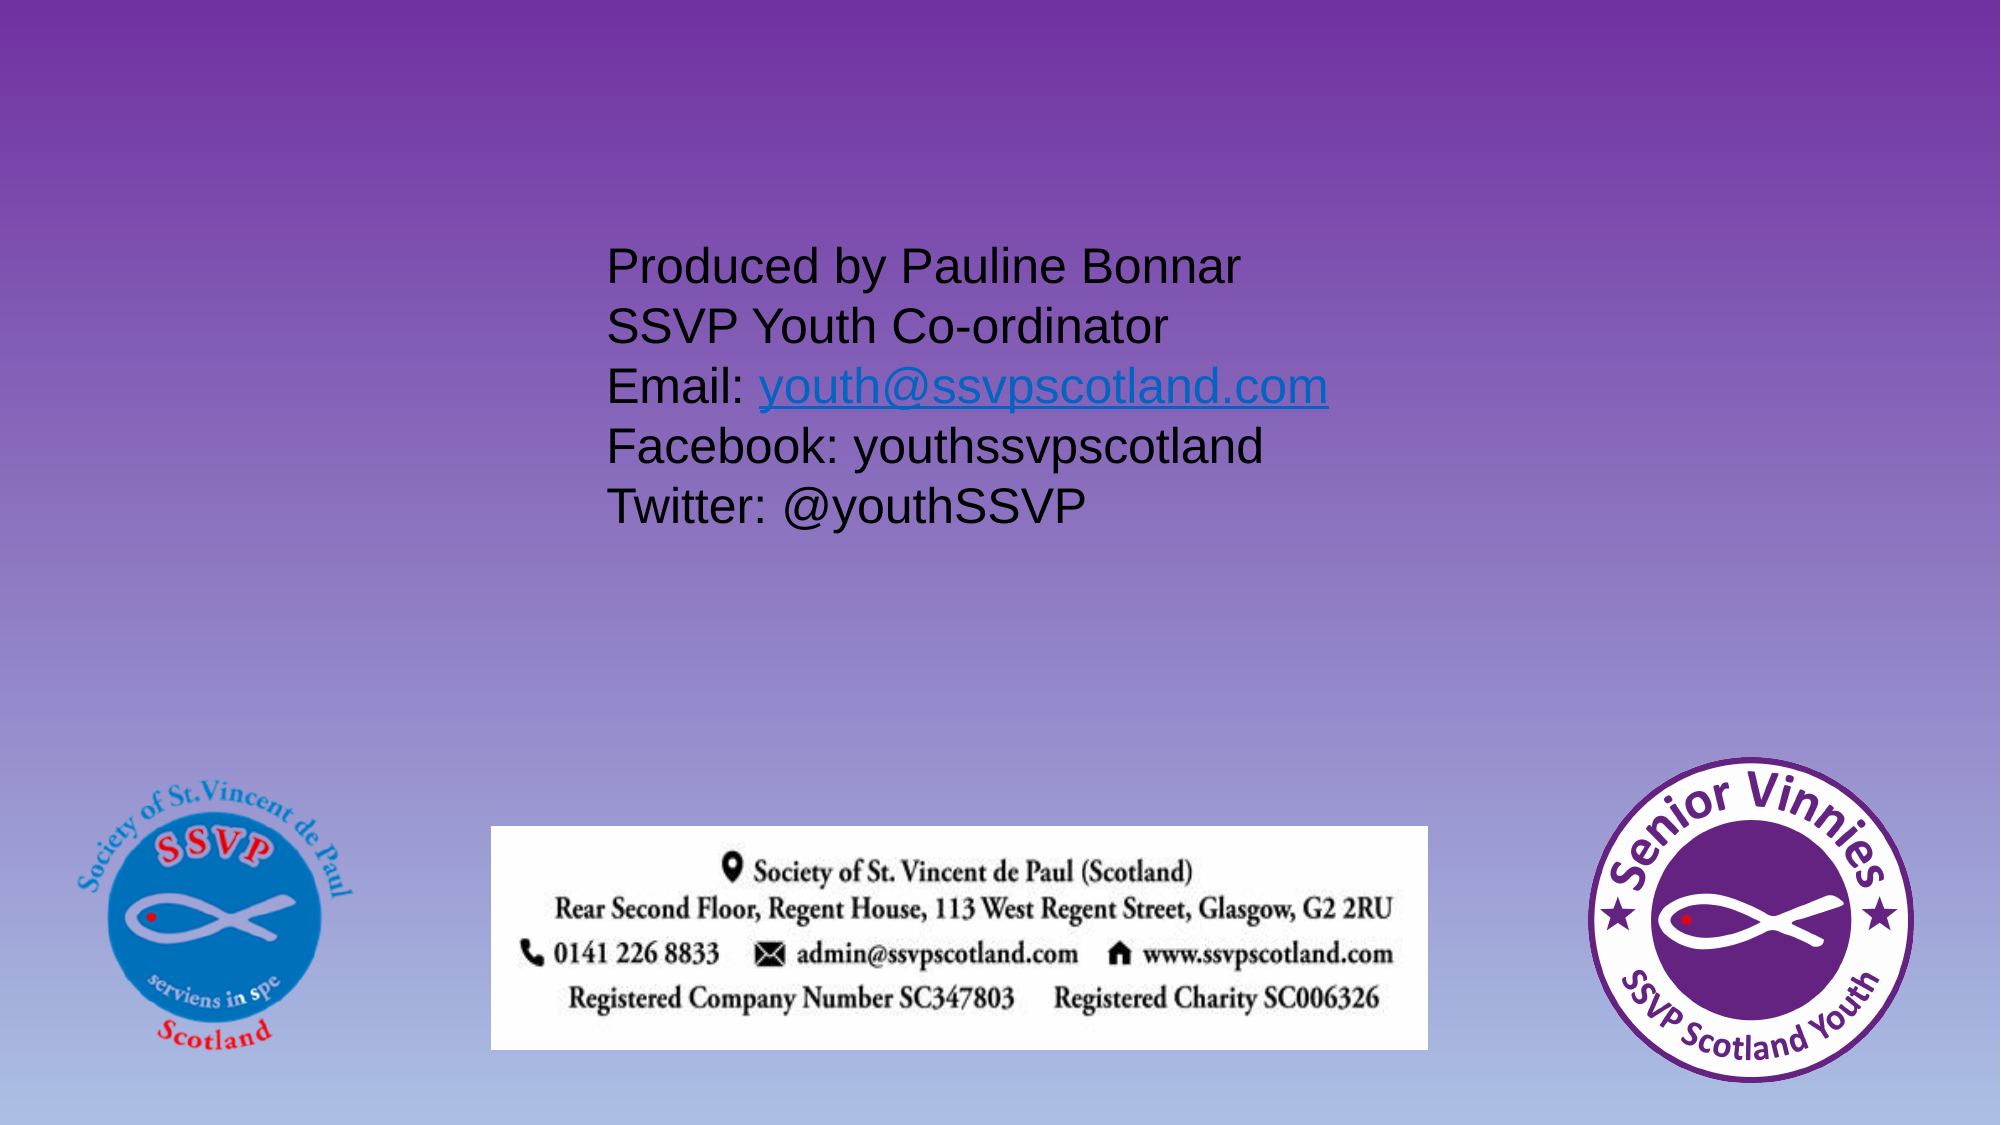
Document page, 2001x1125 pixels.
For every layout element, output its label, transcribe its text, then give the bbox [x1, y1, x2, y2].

text_box Produced by Pauline Bonnar SSVP Youth Co-ordinator Email: youth@ssvpscotland.com Facebook: youthssvpscotland Twitter: @youthSSVP [591, 225, 1391, 541]
picture [1588, 757, 1914, 1083]
picture [491, 825, 1428, 1050]
picture [14, 718, 409, 1125]
